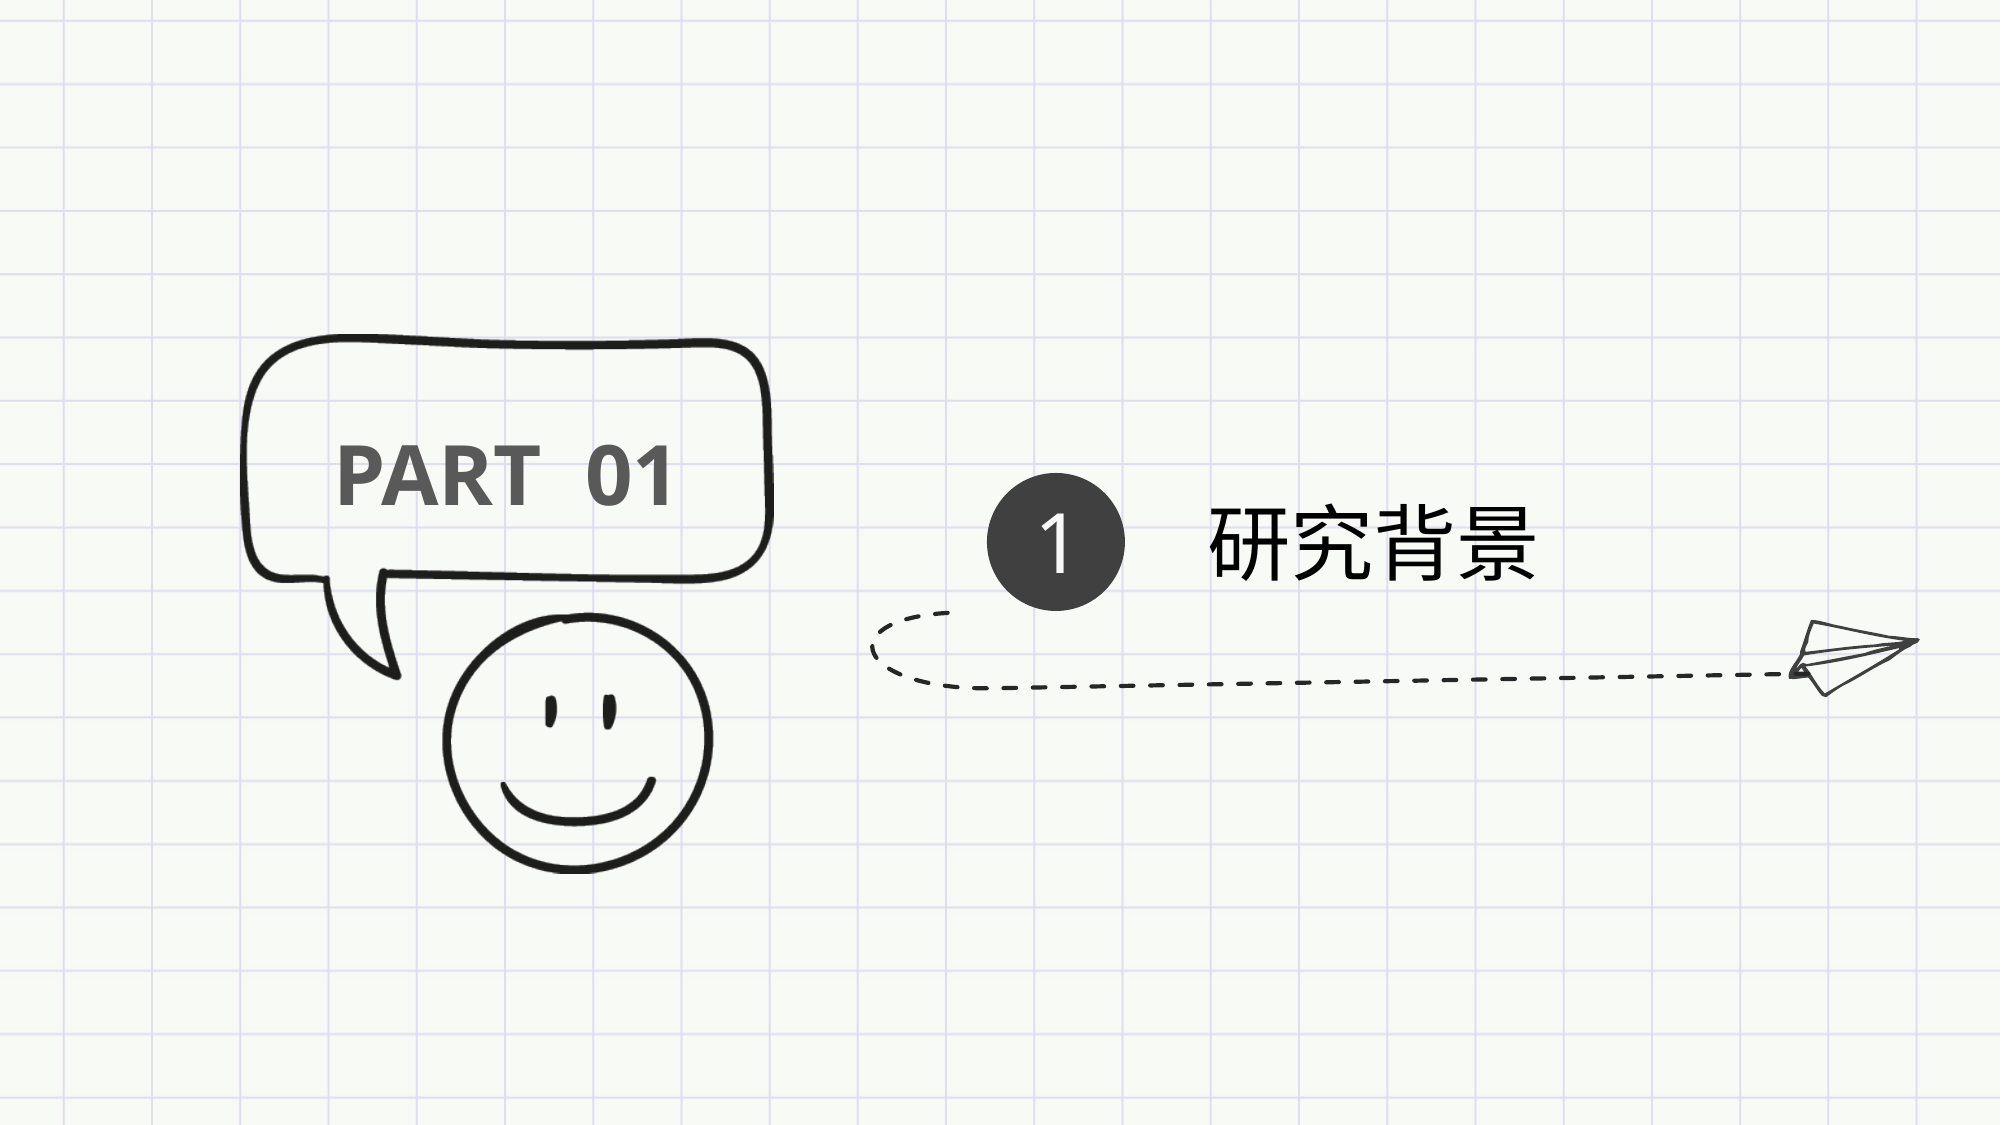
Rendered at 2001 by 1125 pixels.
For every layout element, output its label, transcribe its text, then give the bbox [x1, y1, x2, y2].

picture [240, 334, 774, 874]
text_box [986, 472, 1125, 611]
text_box 研究背景 [1192, 483, 1739, 599]
text_box [1788, 619, 1920, 698]
text_box [871, 611, 1818, 690]
